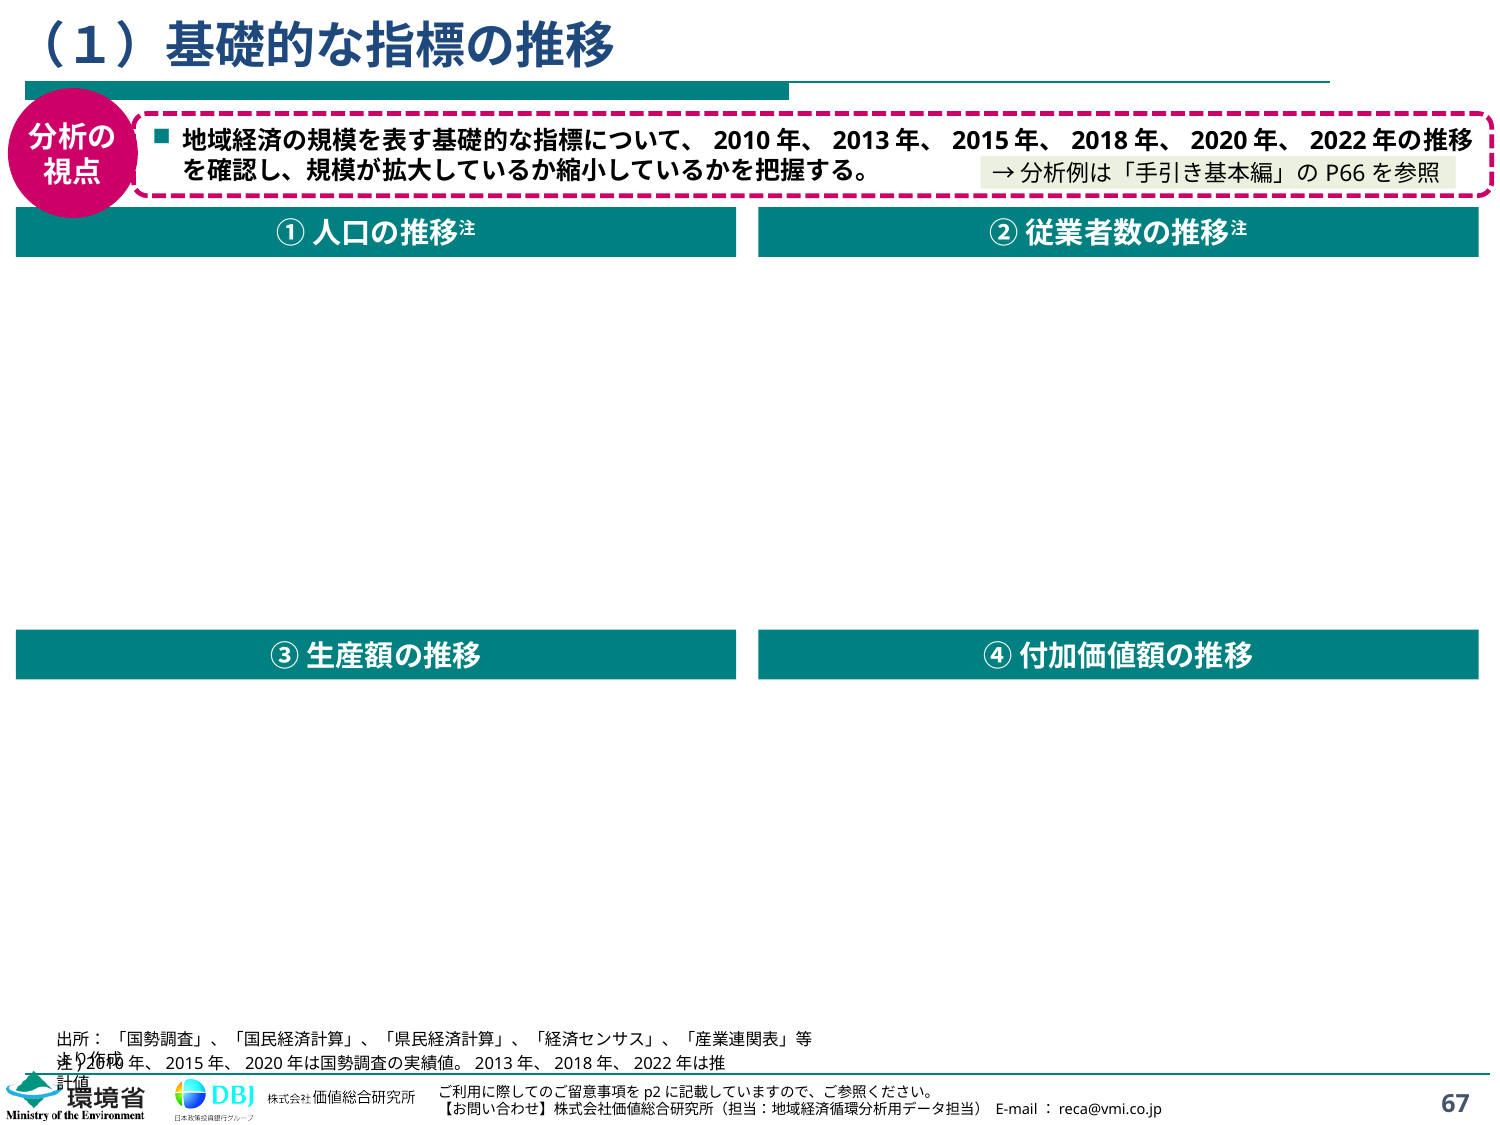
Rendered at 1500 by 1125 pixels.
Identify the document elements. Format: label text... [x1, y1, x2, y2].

picture [171, 1100, 419, 1125]
text_box ③生産額の推移 [15, 629, 737, 680]
text_box →分析例は「手引き基本編」のP66を参照 [980, 155, 1456, 189]
text_box ④付加価値額の推移 [758, 629, 1479, 680]
text_box ②従業者数の推移注 [758, 207, 1479, 257]
text_box ①人口の推移注 [15, 207, 737, 257]
slide_number 67 [1411, 1079, 1500, 1122]
text_box 出所： 「国勢調査」、「国民経済計算」、「県民経済計算」、「経済センサス」、「産業連関表」等より作成 [41, 1021, 834, 1077]
text_box 分析の 視点 [7, 88, 138, 218]
picture [2, 1071, 148, 1125]
text_box 地域経済の規模を表す基礎的な指標について、2010年、2013年、2015年、2018年、2020年、2022年の推移を確認し、規模が拡大しているか縮小しているかを把握する。 [133, 113, 1492, 196]
text_box 注) 2010年、2015年、2020年は国勢調査の実績値。2013年、2018年、2022年は推計値 [41, 1045, 750, 1100]
title （１）基礎的な指標の推移 [0, 0, 1304, 82]
